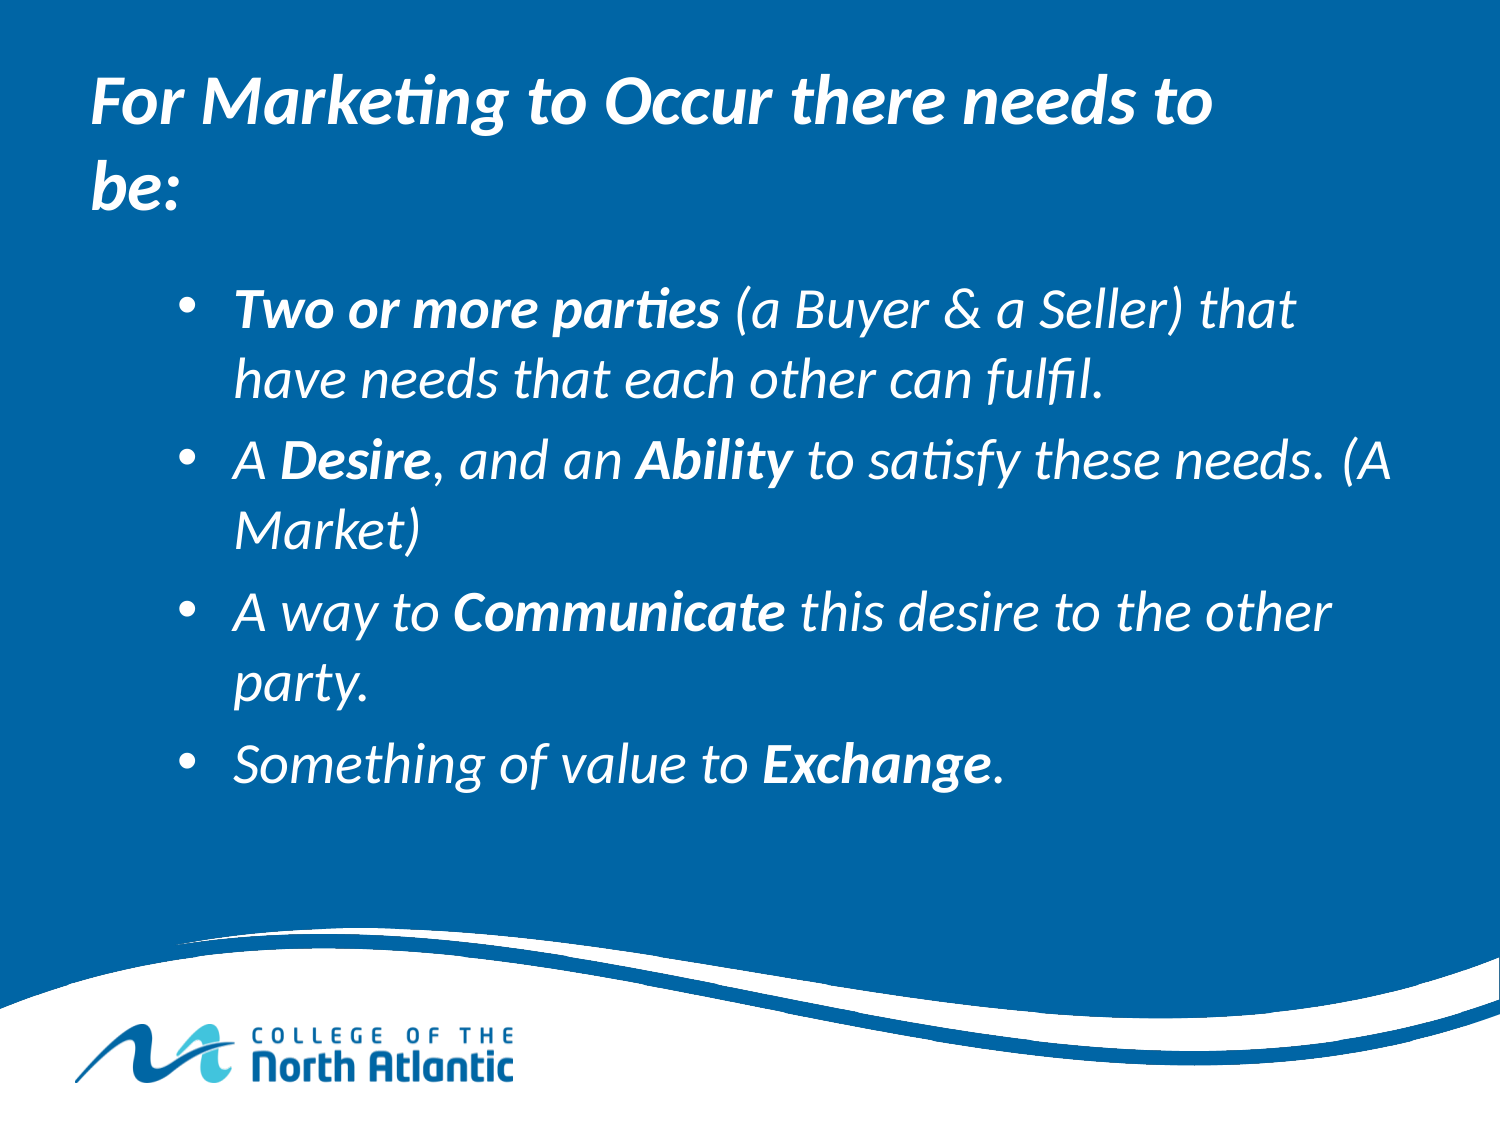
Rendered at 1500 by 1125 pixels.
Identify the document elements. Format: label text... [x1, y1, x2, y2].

picture [0, 928, 1500, 1125]
title For Marketing to Occur there needs to be: [75, 45, 1300, 233]
list Two or more parties (a Buyer & a Seller) that have needs that each other can fulfil. A Desire, and an Ability to satisfy these needs. (A Market) A way to Communicate this desire to the other party. Something of value to Exchange. [162, 262, 1425, 1005]
